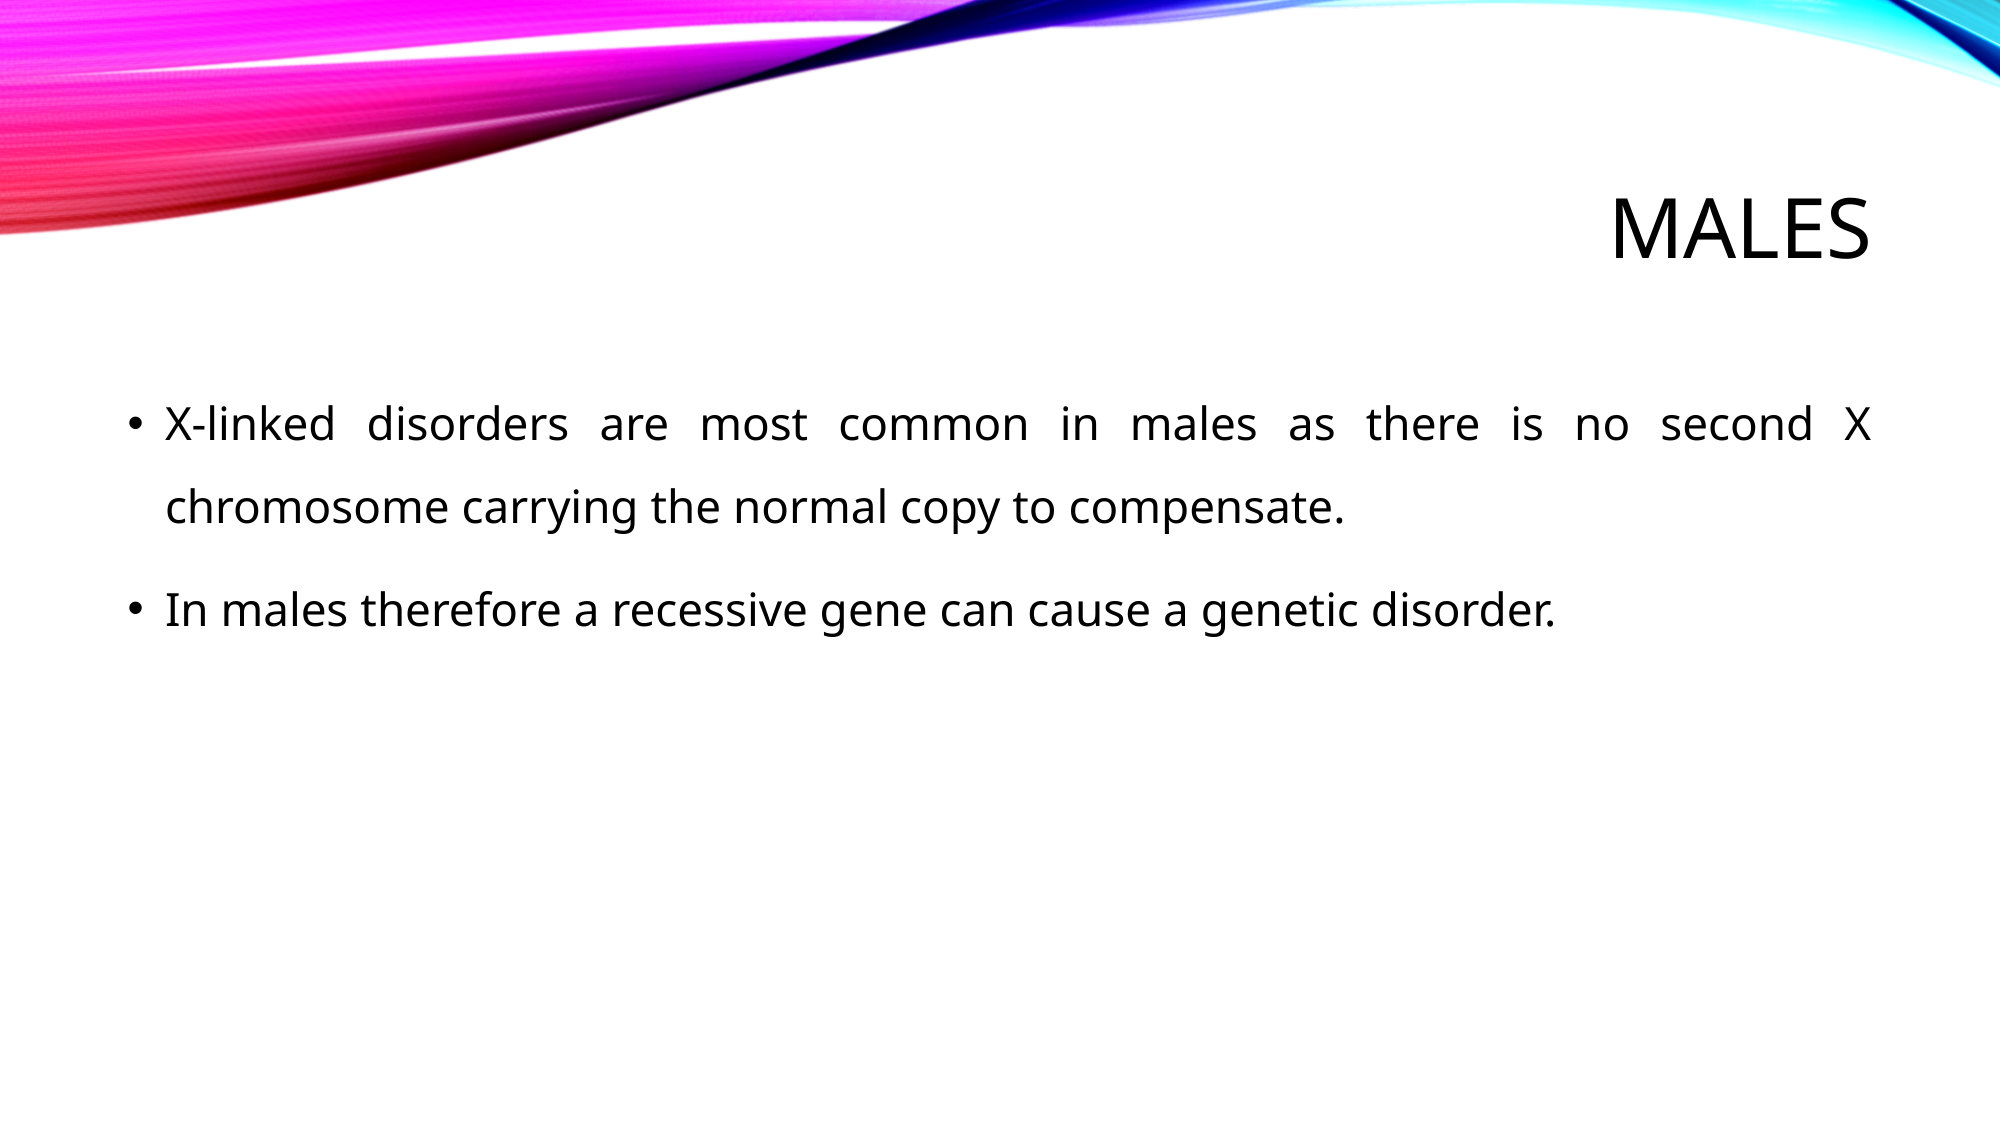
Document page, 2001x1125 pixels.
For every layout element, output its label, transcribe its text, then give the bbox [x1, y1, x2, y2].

list X-linked disorders are most common in males as there is no second X chromosome carrying the normal copy to compensate. In males therefore a recessive gene can cause a genetic disorder. [112, 360, 1888, 1021]
picture [0, 0, 2000, 237]
picture [1910, 0, 2000, 45]
title males [474, 125, 1888, 338]
picture [1890, 0, 2000, 75]
